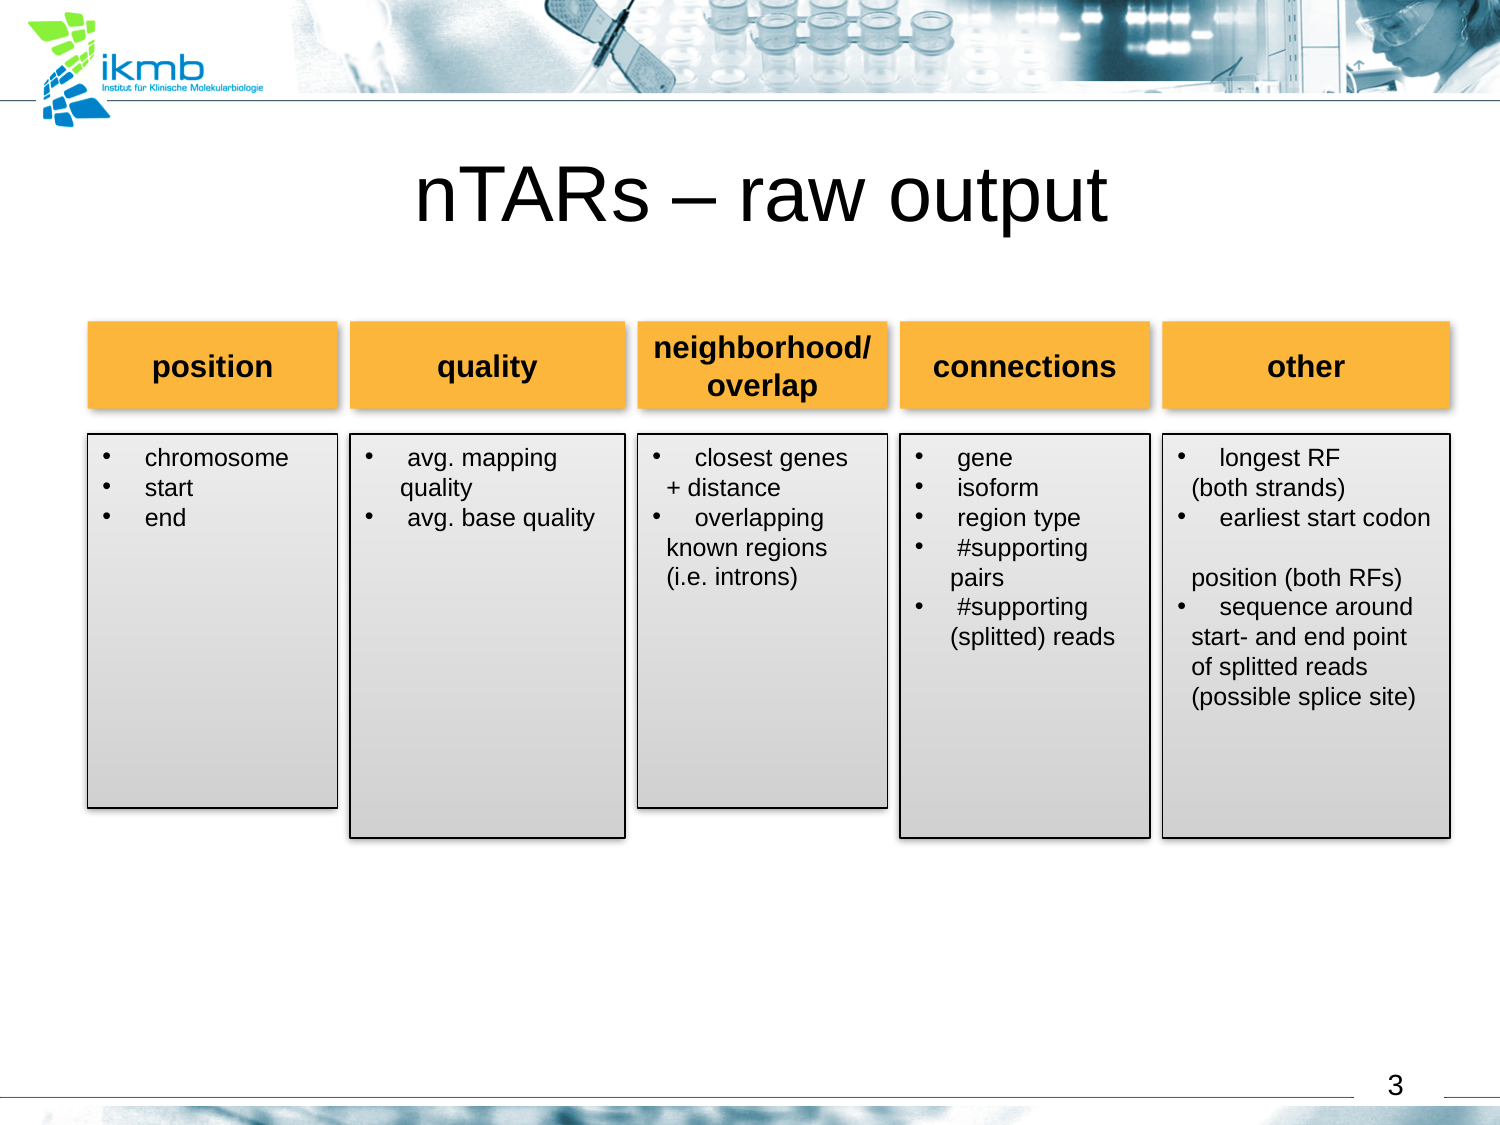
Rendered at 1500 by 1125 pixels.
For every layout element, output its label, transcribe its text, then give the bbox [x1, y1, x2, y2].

text_box neighborhood/ overlap [637, 321, 888, 409]
title nTARs – raw output [87, 79, 1436, 301]
text_box avg. mapping quality avg. base quality [349, 433, 626, 839]
picture [0, 0, 1500, 1125]
text_box gene isoform region type #supporting pairs #supporting (splitted) reads [899, 433, 1151, 839]
text_box position [87, 321, 338, 409]
text_box other [1162, 321, 1450, 409]
text_box closest genes + distance overlapping known regions (i.e. introns) [637, 433, 888, 809]
text_box connections [900, 321, 1150, 409]
text_box longest RF (both strands) earliest start codon position (both RFs) sequence around start- and end point of splitted reads (possible splice site) [1162, 433, 1451, 839]
text_box quality [350, 321, 625, 409]
text_box chromosome start end [87, 433, 338, 809]
